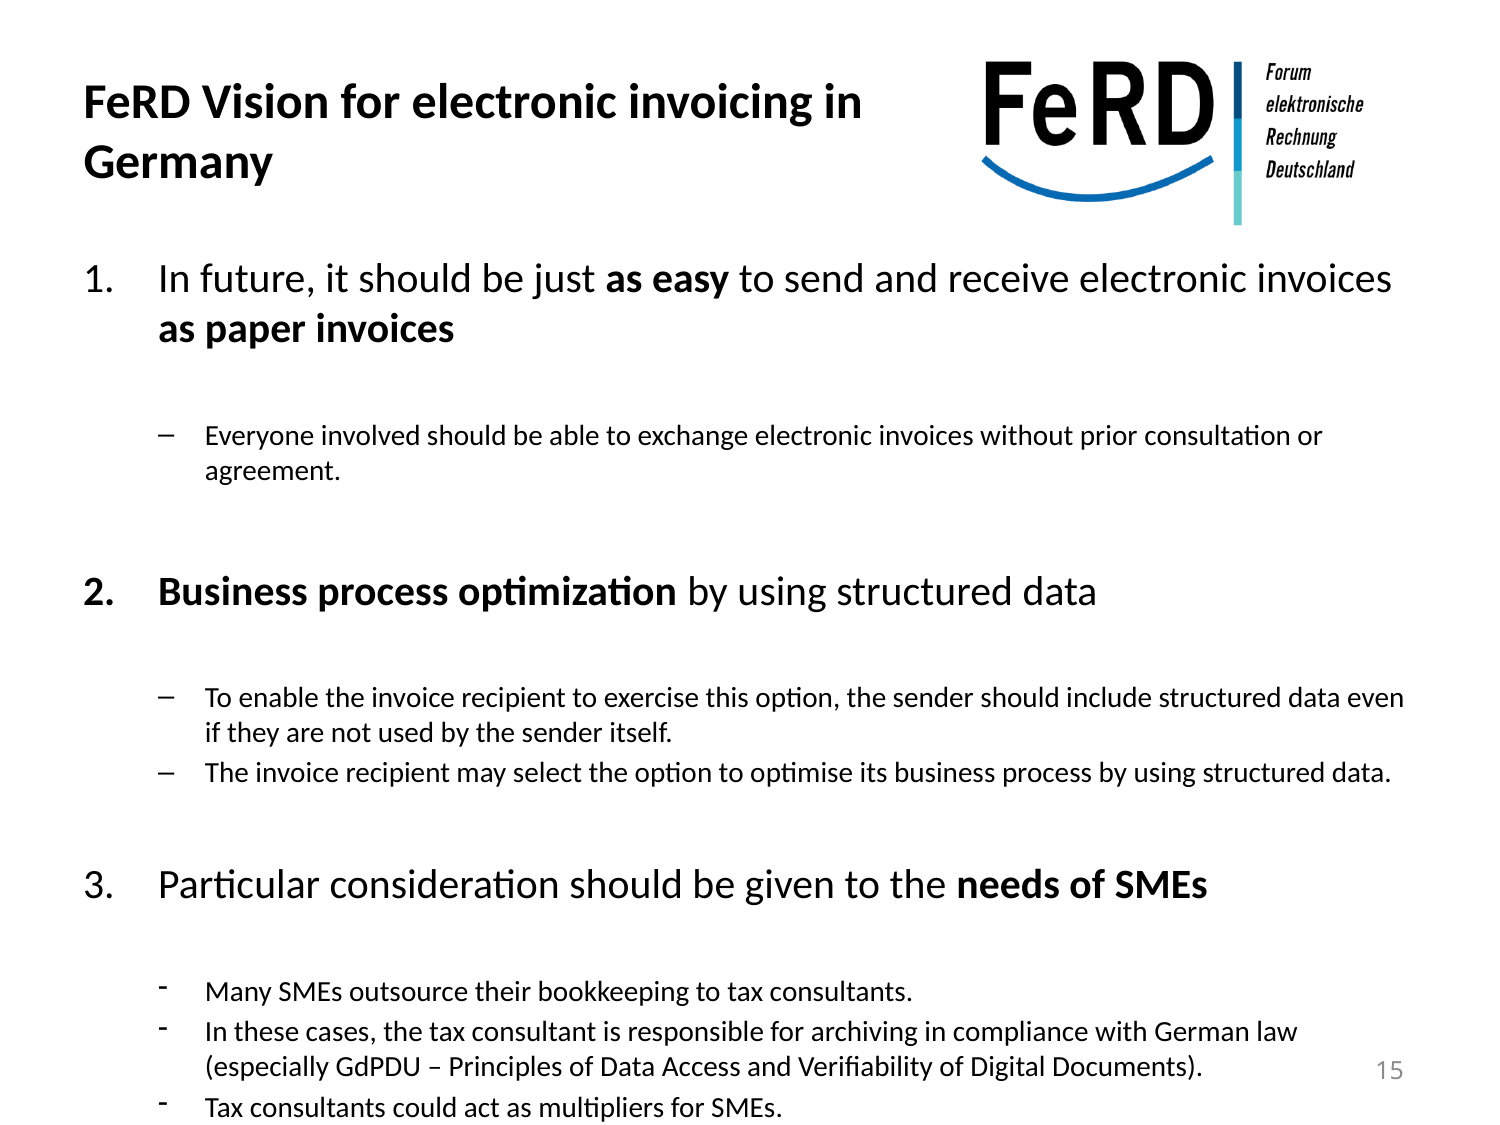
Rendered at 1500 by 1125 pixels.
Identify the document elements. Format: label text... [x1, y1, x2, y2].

picture [962, 42, 1424, 232]
title FeRD Vision for electronic invoicing in Germany [68, 60, 928, 161]
slide_number 15 [1069, 1046, 1419, 1107]
list In future, it should be just as easy to send and receive electronic invoices as paper invoices Everyone involved should be able to exchange electronic invoices without prior consultation or agreement. Business process optimization by using structured data To enable the invoice recipient to exercise this option, the sender should include structured data even if they are not used by the sender itself. The invoice recipient may select the option to optimise its business process by using structured data. Particular consideration should be given to the needs of SMEs Many SMEs outsource their bookkeeping to tax consultants. In these cases, the tax consultant is responsible for archiving in compliance with German law (especially GdPDU – Principles of Data Access and Verifiability of Digital Documents). Tax consultants could act as multipliers for SMEs. [68, 243, 1439, 1040]
